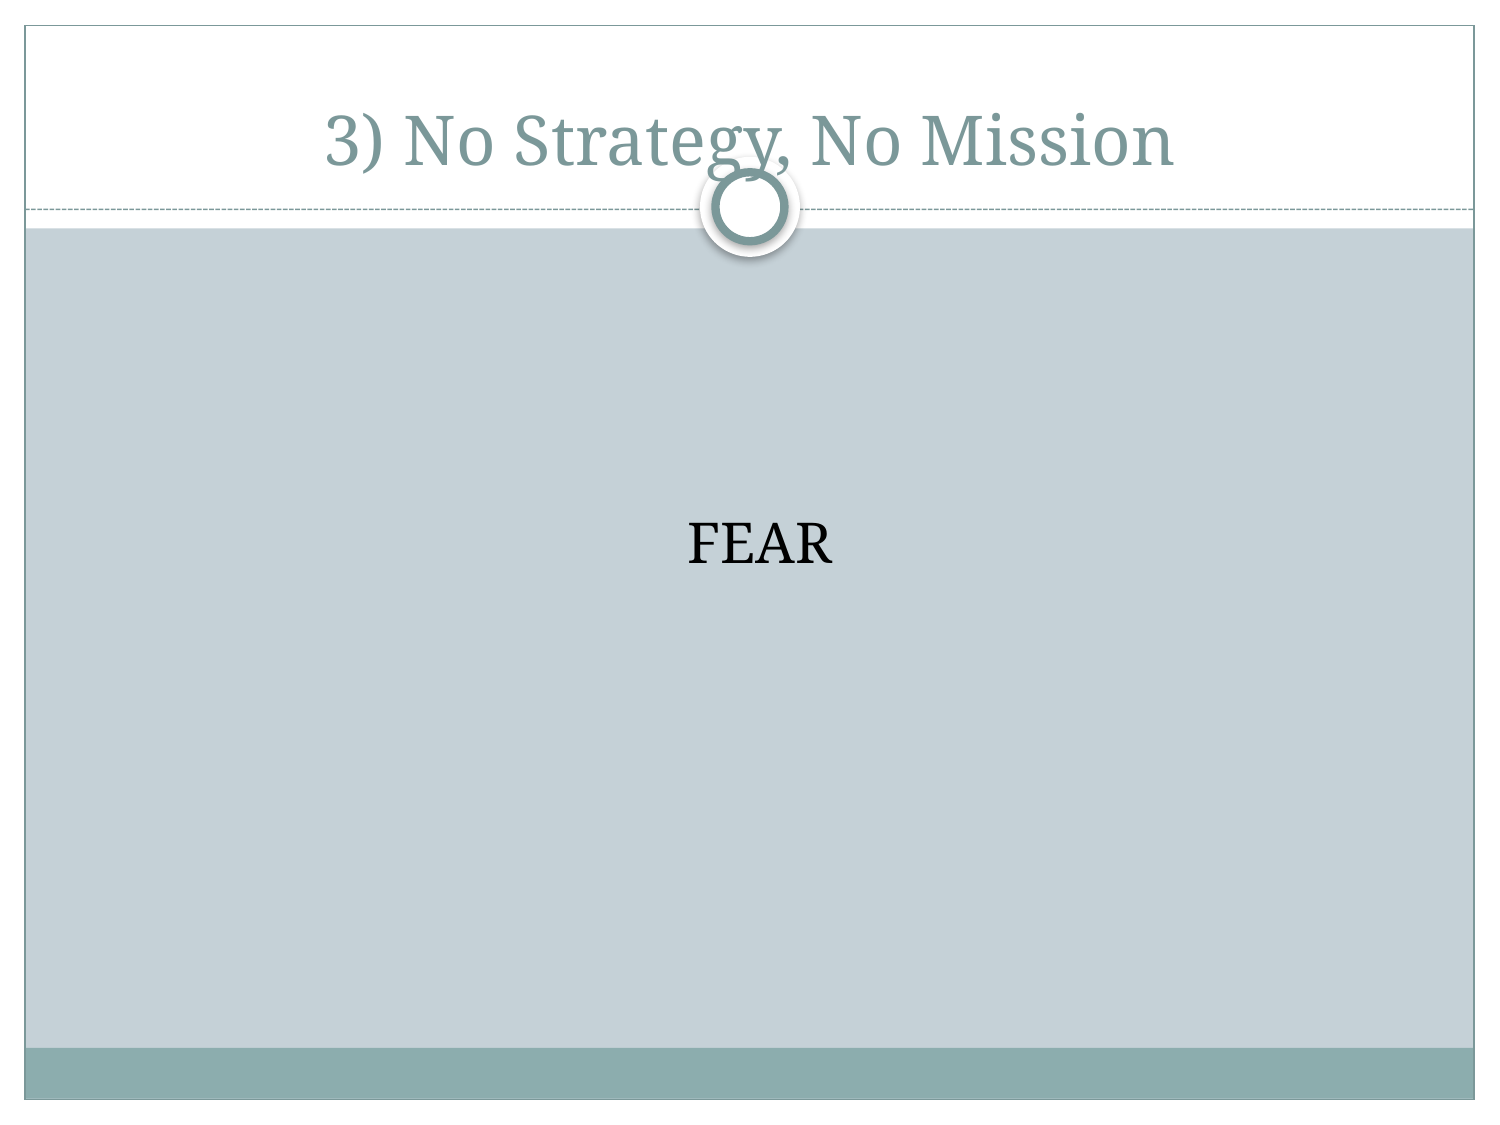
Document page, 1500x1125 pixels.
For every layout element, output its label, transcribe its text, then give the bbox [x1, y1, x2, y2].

list FEAR [62, 500, 1458, 612]
title 3) No Strategy, No Mission [50, 62, 1450, 187]
